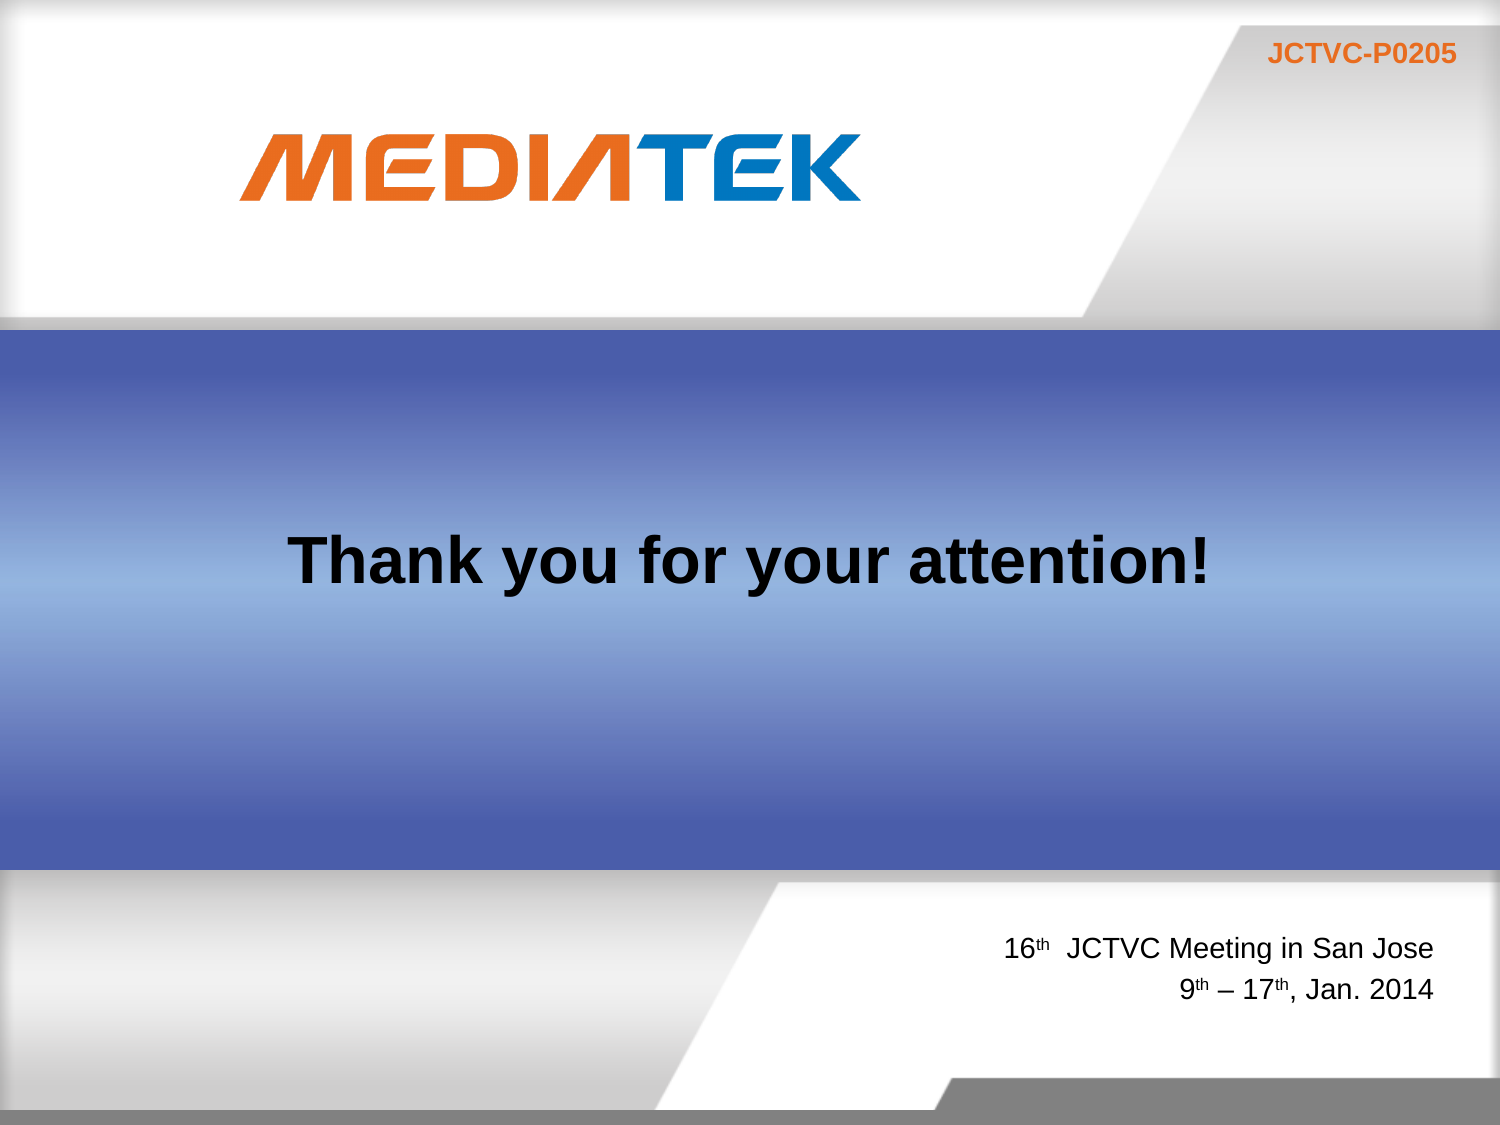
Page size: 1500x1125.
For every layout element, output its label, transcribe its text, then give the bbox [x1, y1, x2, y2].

title Thank you for your attention! [50, 438, 1450, 676]
picture [0, 0, 1500, 1125]
